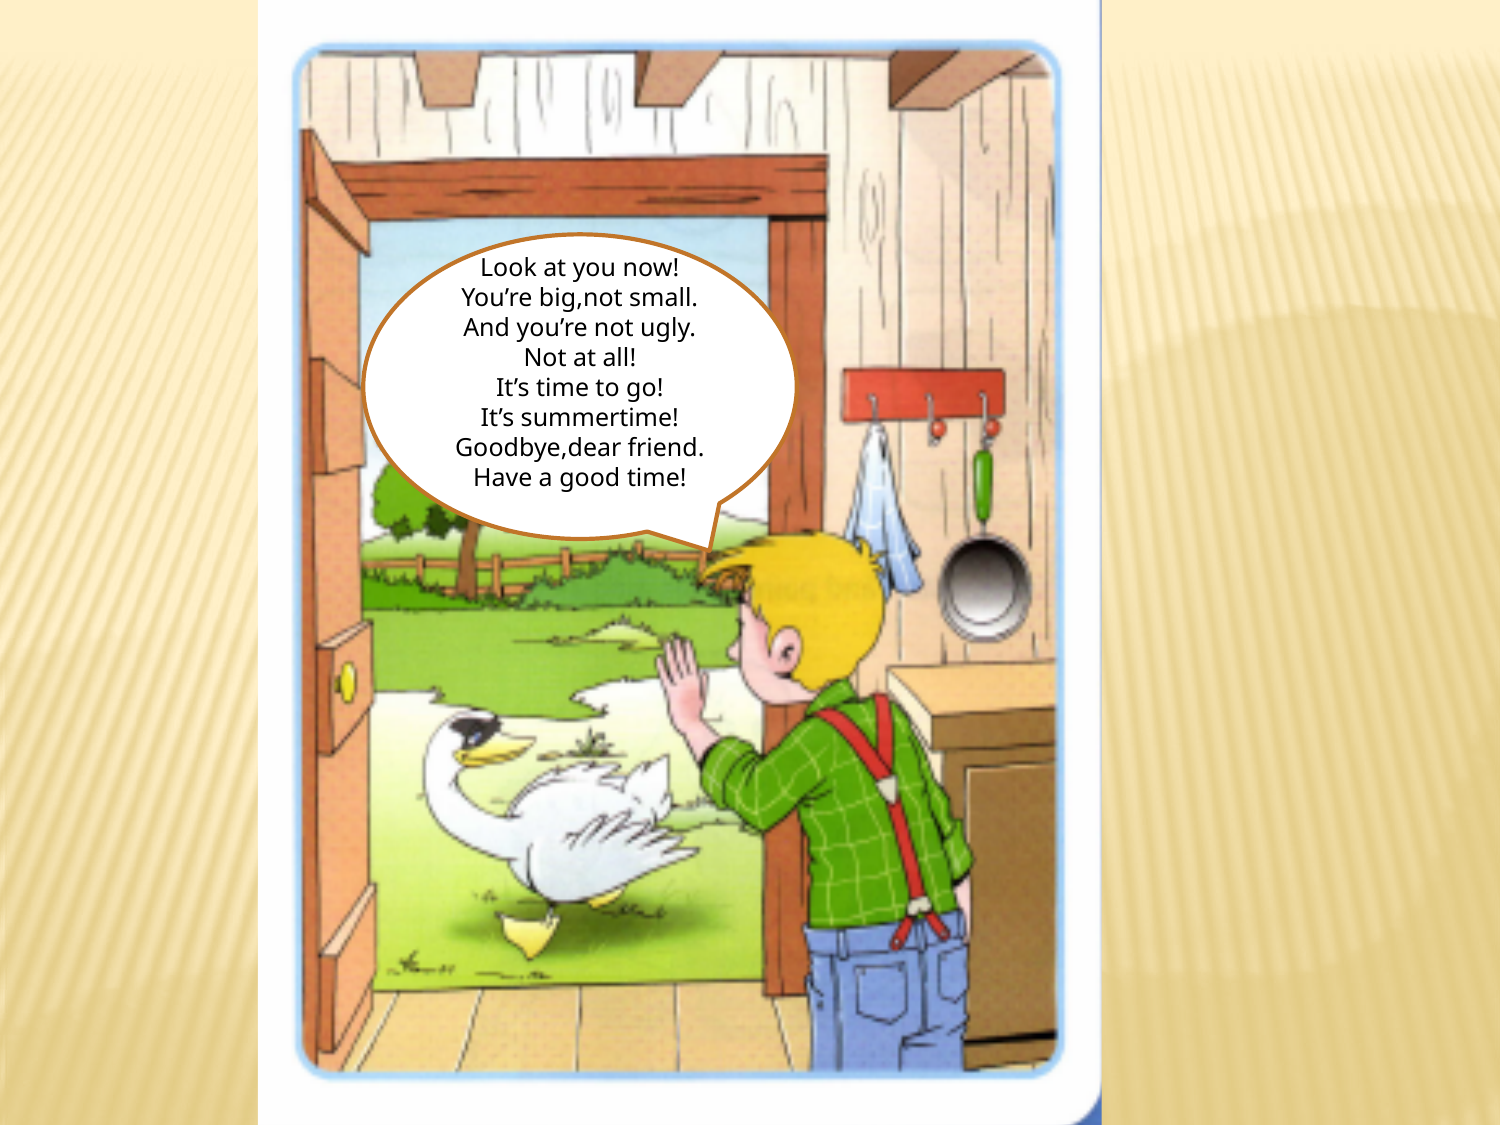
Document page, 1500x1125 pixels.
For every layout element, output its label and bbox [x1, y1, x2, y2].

picture [257, 0, 1102, 1125]
